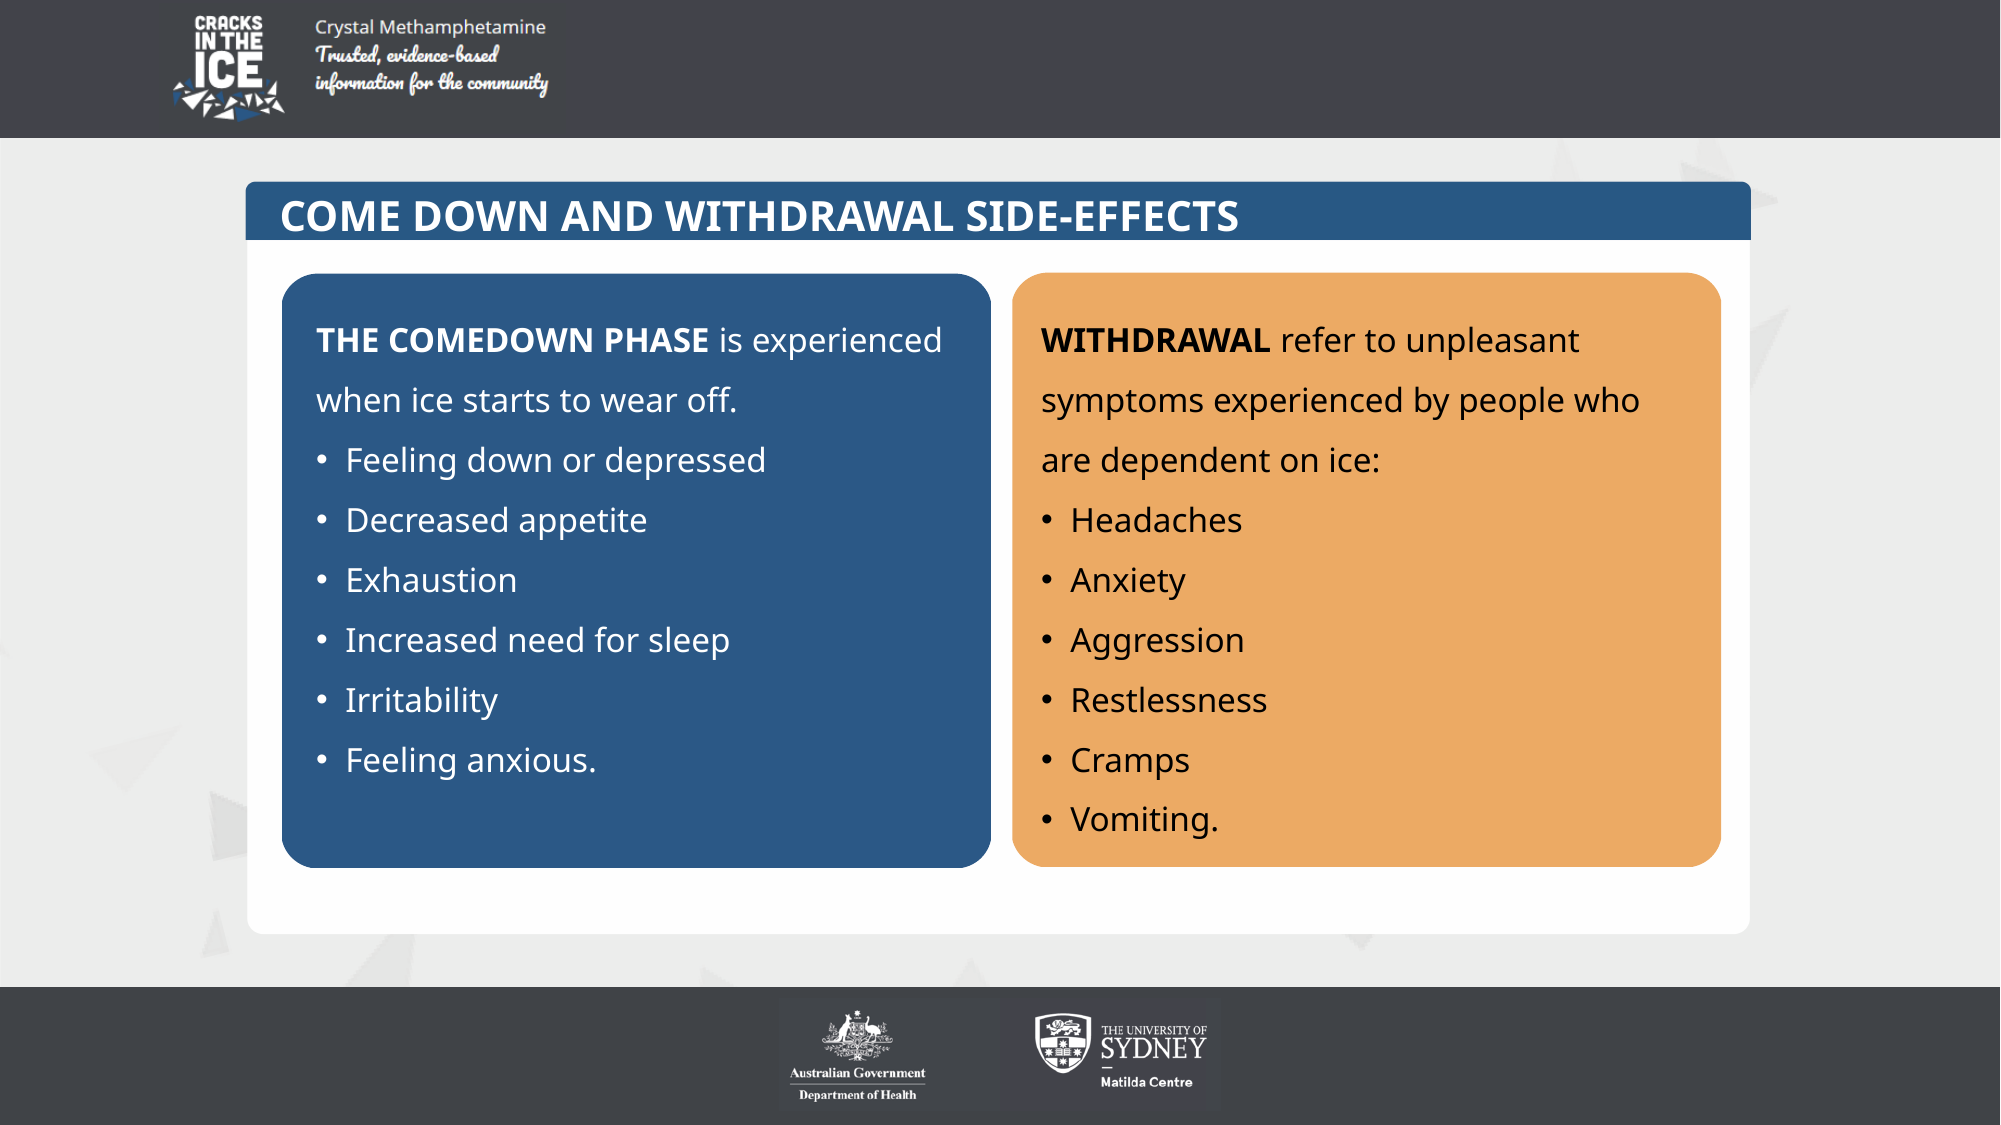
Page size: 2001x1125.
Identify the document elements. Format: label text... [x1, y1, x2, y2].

picture [281, 272, 991, 868]
picture [779, 998, 1221, 1111]
title COME DOWN AND WITHDRAWAL SIDE-EFFECTS [264, 180, 1765, 248]
picture [1012, 271, 1722, 867]
picture [159, 3, 566, 134]
